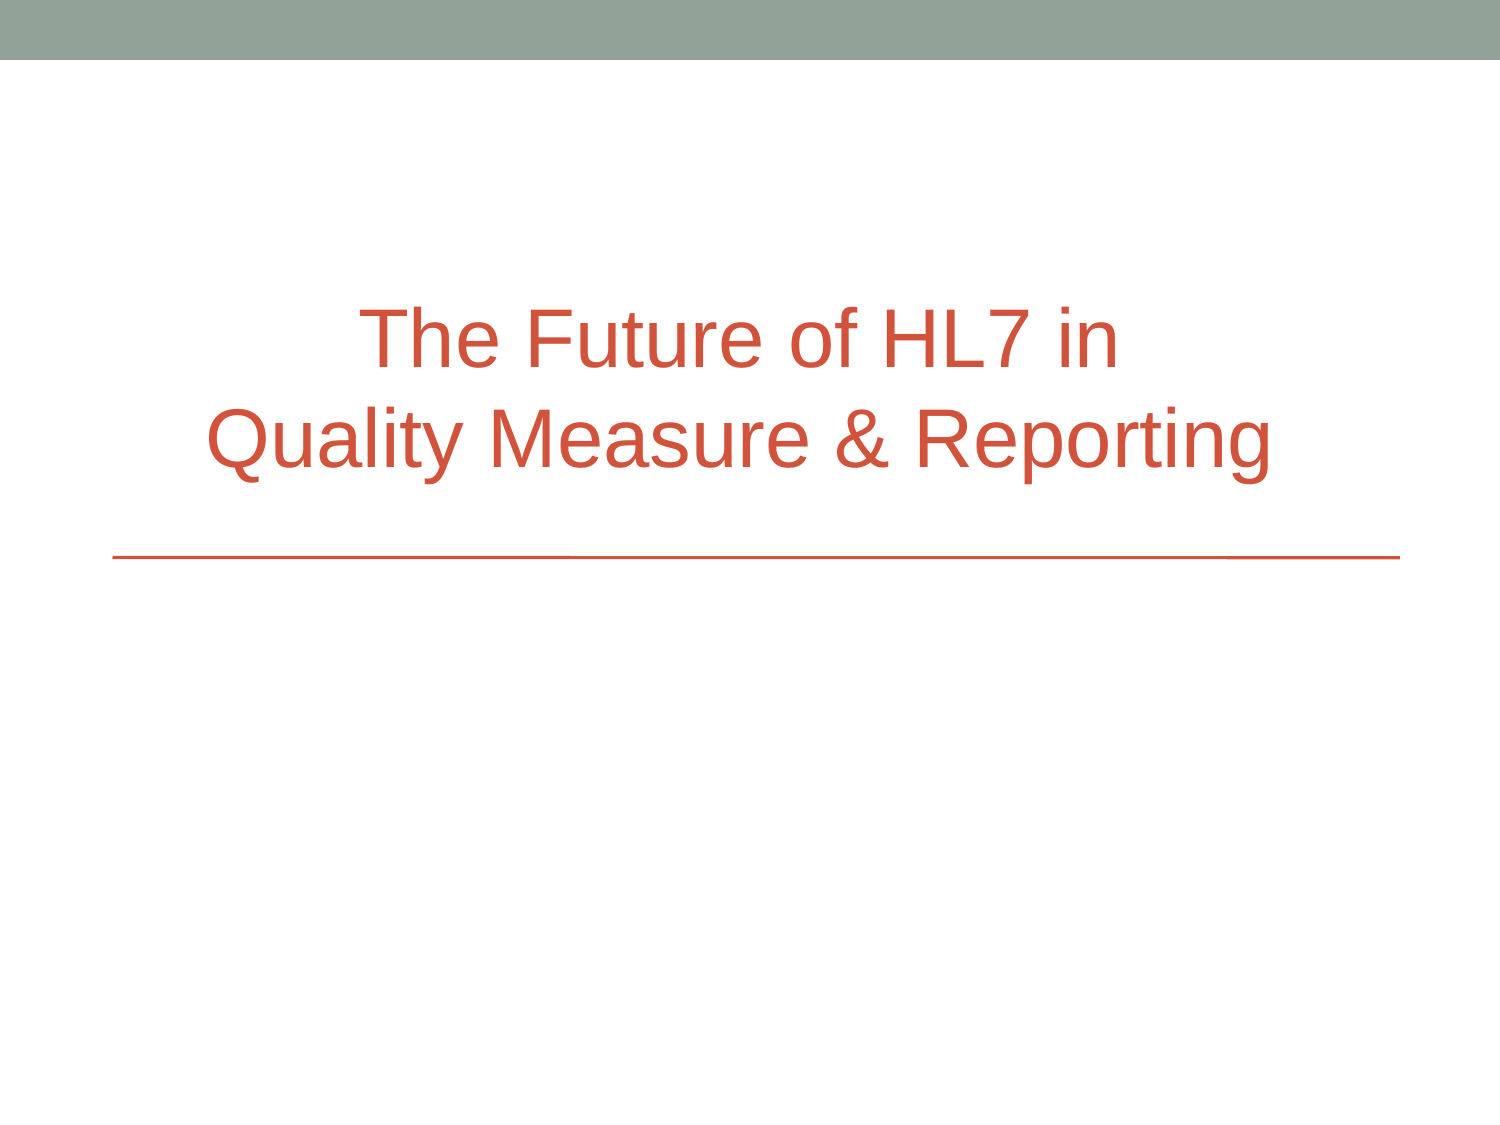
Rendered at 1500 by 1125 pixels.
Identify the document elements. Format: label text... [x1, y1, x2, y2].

text_box The Future of HL7 in Quality Measure & Reporting [111, 276, 1392, 492]
